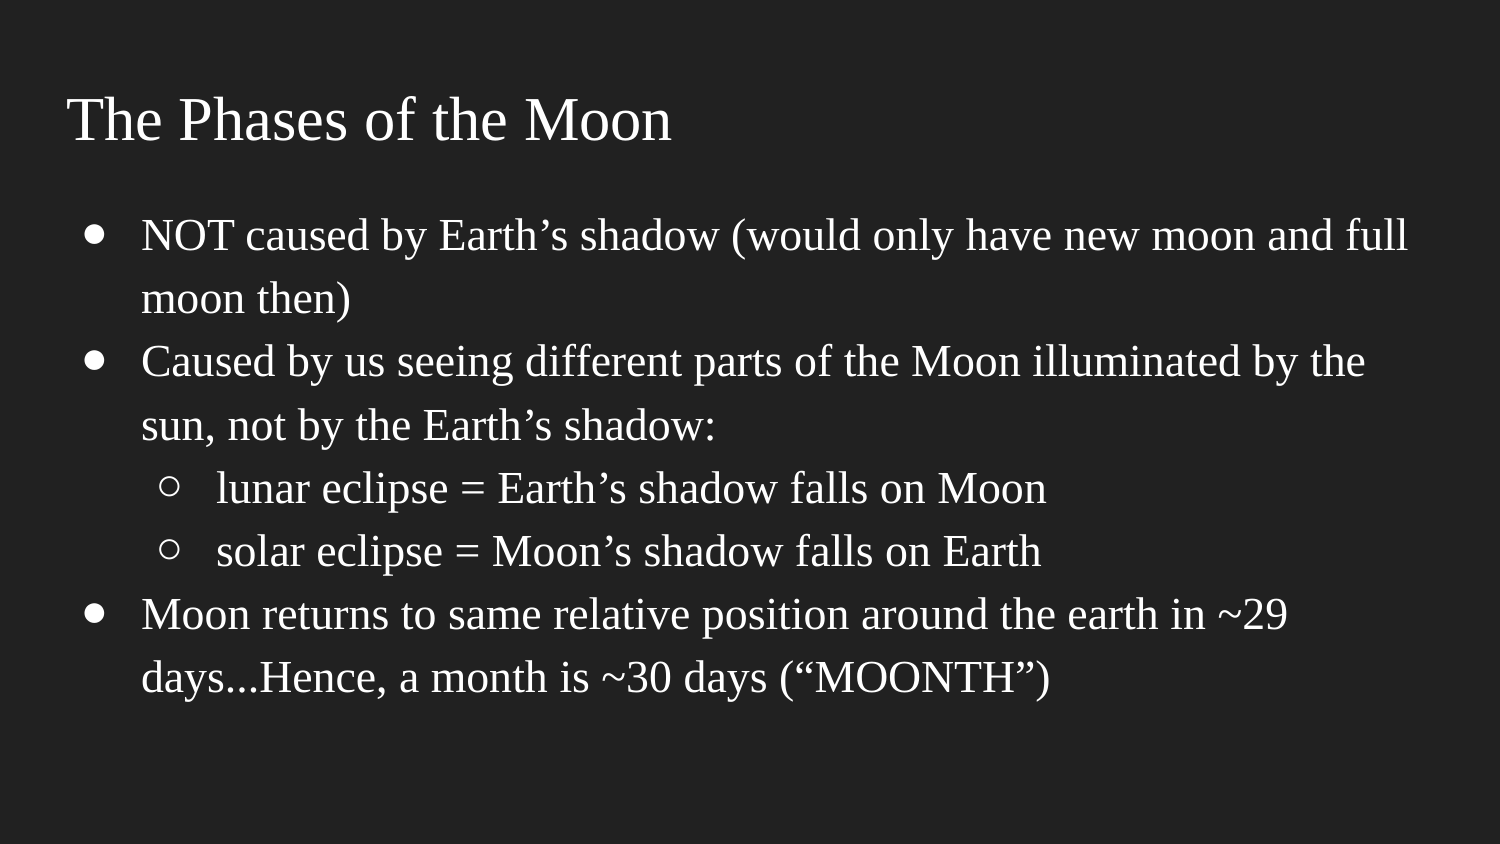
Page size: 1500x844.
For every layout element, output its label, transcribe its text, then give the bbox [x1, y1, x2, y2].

title The Phases of the Moon [51, 62, 1449, 157]
list NOT caused by Earth’s shadow (would only have new moon and full moon then) Caused by us seeing different parts of the Moon illuminated by the sun, not by the Earth’s shadow: lunar eclipse = Earth’s shadow falls on Moon solar eclipse = Moon’s shadow falls on Earth Moon returns to same relative position around the earth in ~29 days...Hence, a month is ~30 days (“MOONTH”) [51, 181, 1449, 742]
